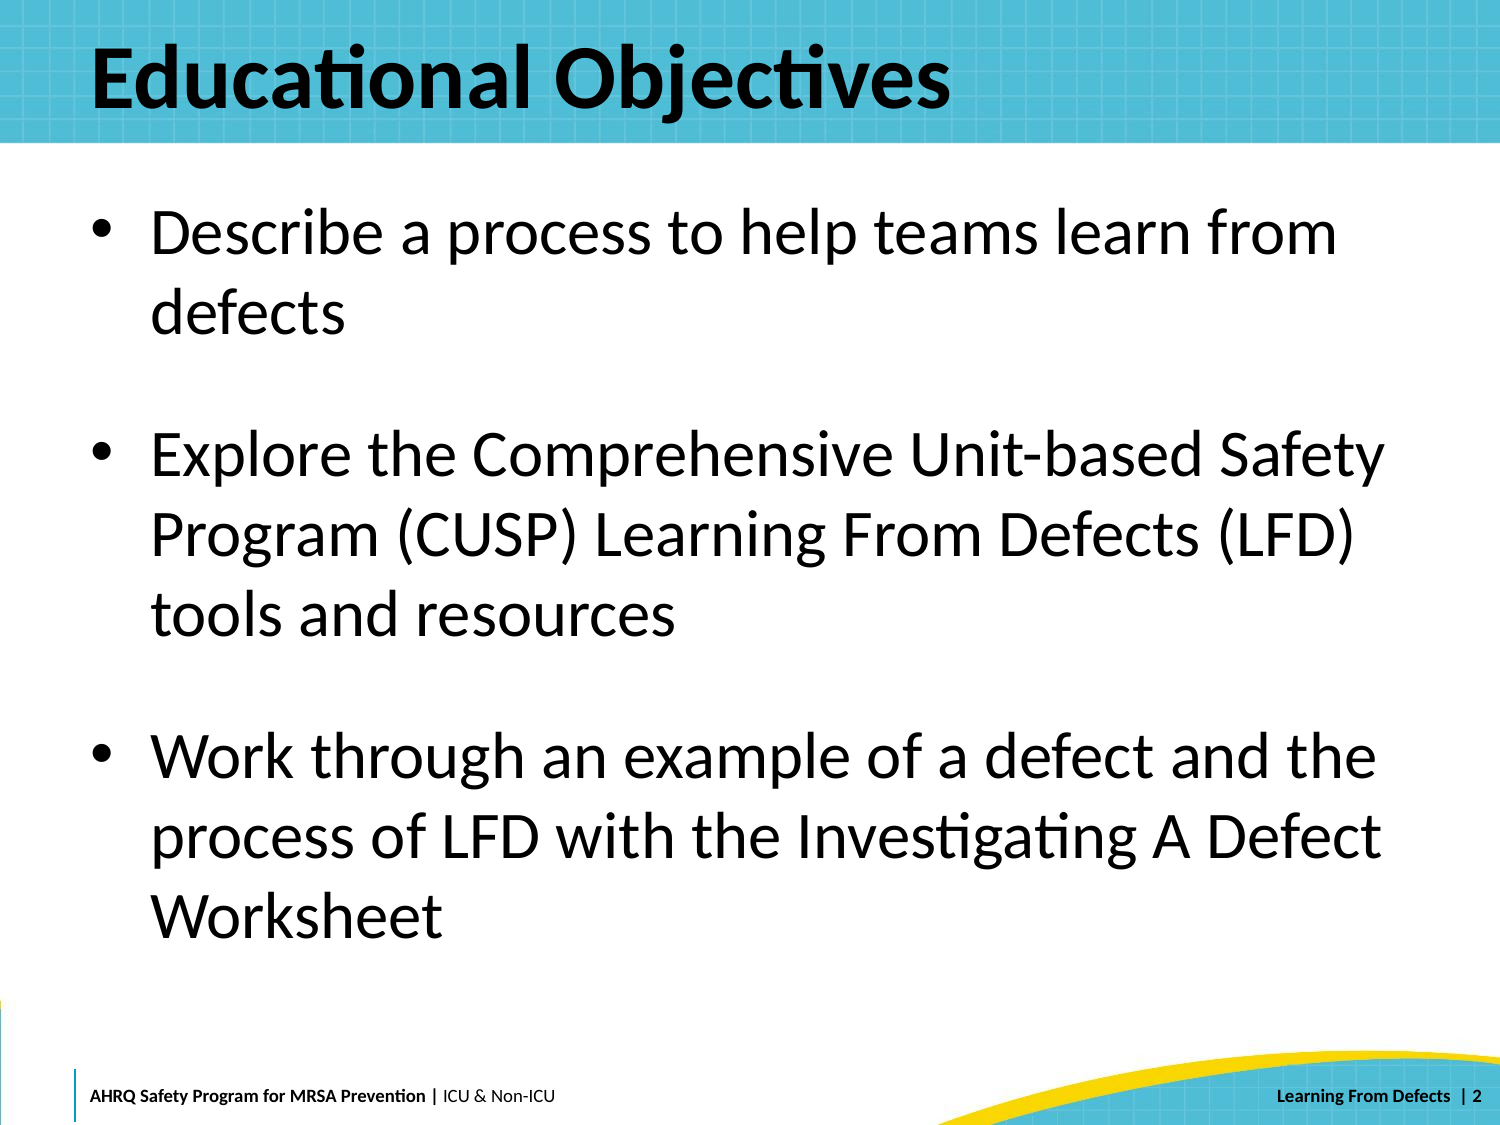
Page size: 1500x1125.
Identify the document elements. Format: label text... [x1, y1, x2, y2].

title Educational Objectives [75, 0, 1425, 150]
list Describe a process to help teams learn from defects Explore the Comprehensive Unit-based Safety Program (CUSP) Learning From Defects (LFD) tools and resources Work through an example of a defect and the process of LFD with the Investigating A Defect Worksheet [75, 179, 1425, 1035]
slide_number | 2 [1455, 1065, 1500, 1125]
picture [0, 0, 1500, 1125]
